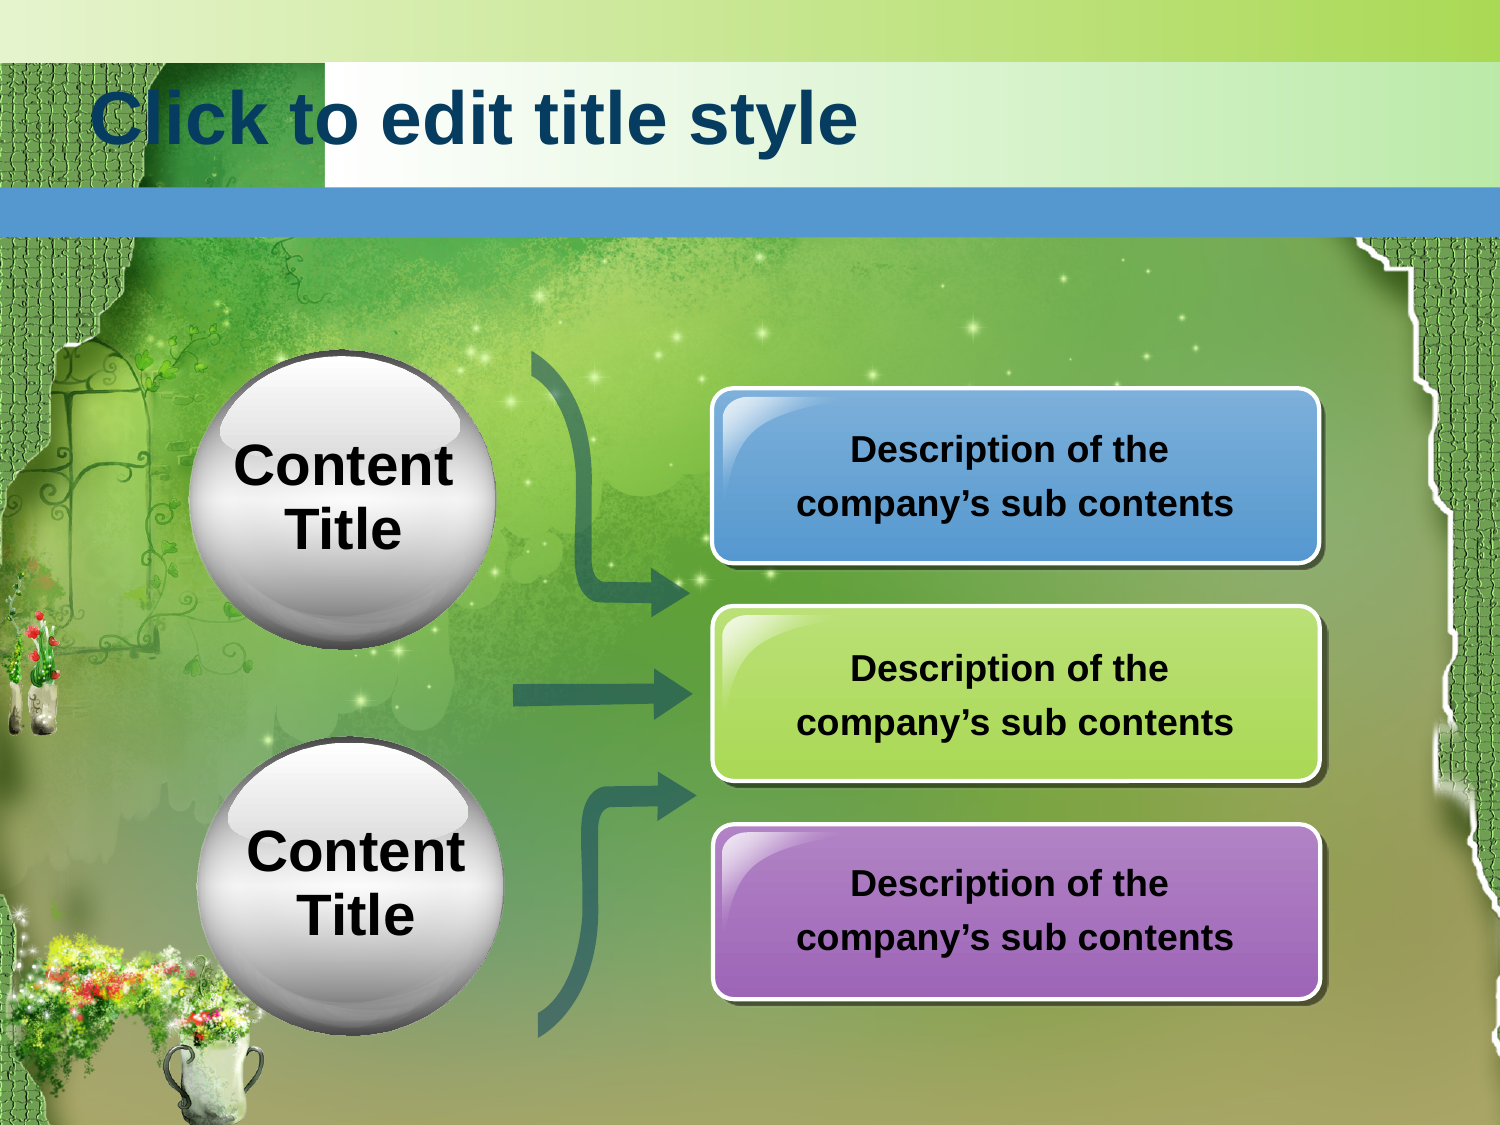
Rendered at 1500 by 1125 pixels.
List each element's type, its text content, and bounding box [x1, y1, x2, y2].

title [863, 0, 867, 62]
text_box [434, 0, 438, 62]
text_box [711, 388, 1320, 564]
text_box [633, 0, 637, 62]
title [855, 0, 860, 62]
picture [0, 238, 1500, 1125]
text_box [537, 771, 697, 1038]
title Click to edit title style [75, 62, 1425, 185]
text_box Description of the company’s sub contents [734, 842, 1296, 966]
text_box Description of the company’s sub contents [734, 627, 1296, 751]
text_box [531, 350, 691, 618]
text_box Description of the company’s sub contents [734, 408, 1296, 532]
text_box [712, 605, 1320, 781]
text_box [188, 349, 497, 650]
text_box [512, 668, 693, 720]
text_box [713, 824, 1321, 1000]
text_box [195, 736, 505, 1037]
picture [0, 62, 325, 187]
